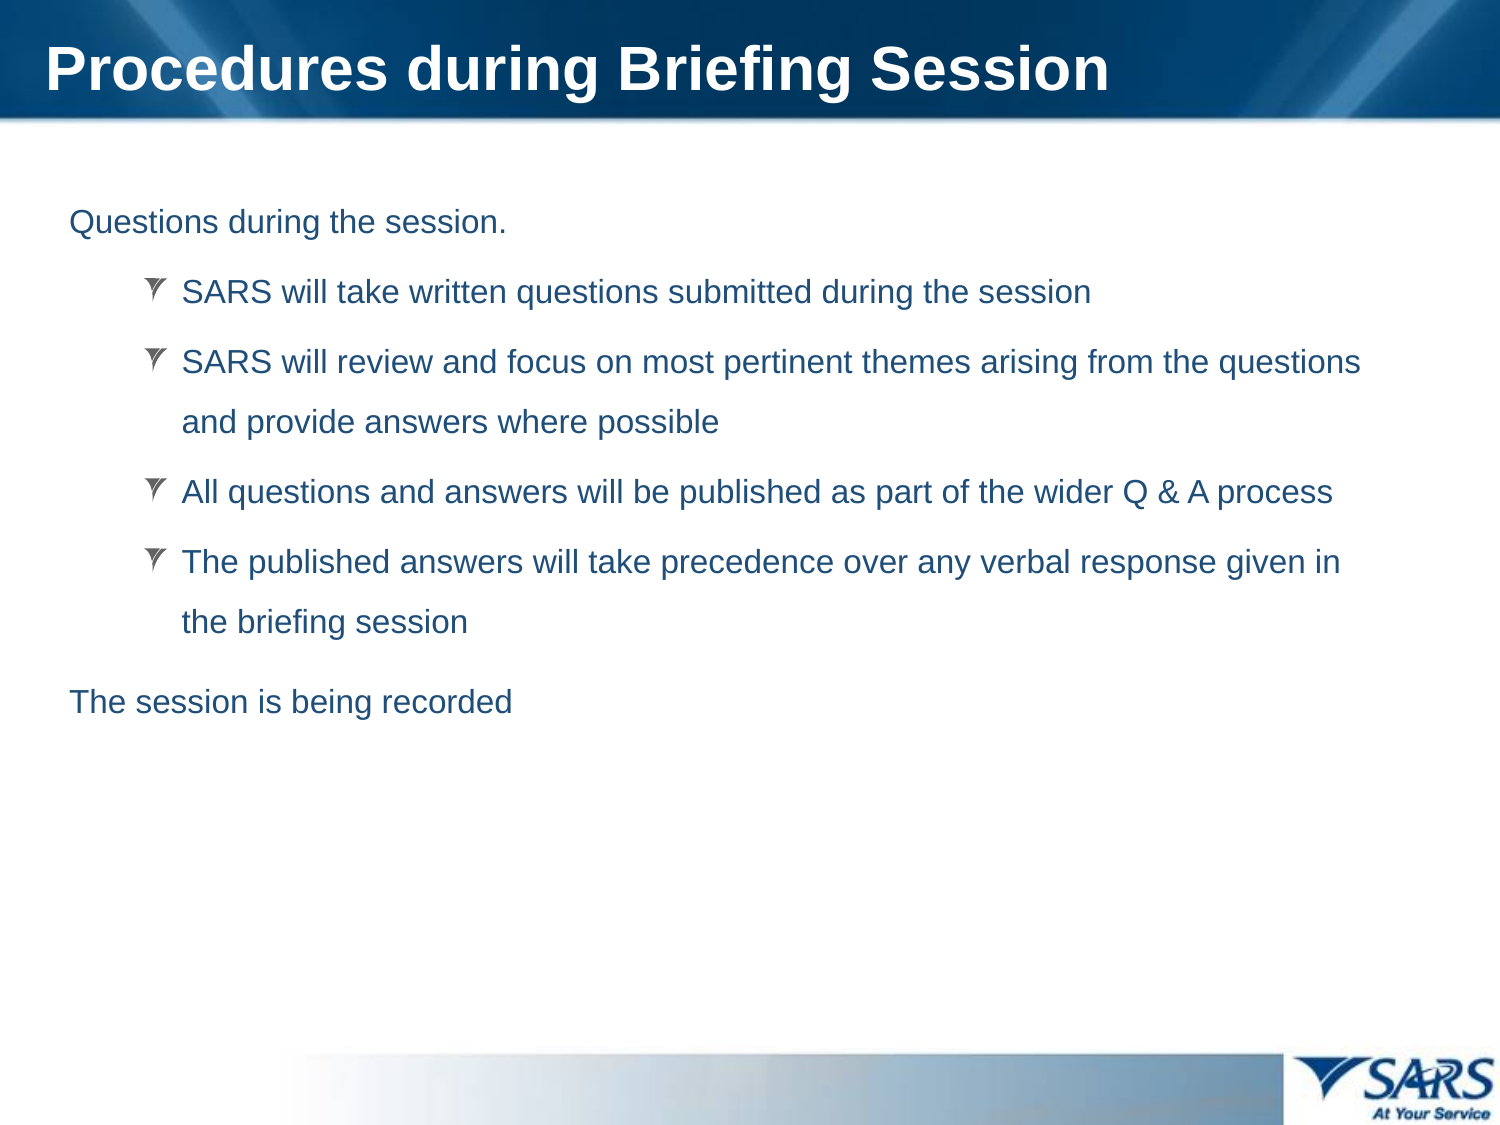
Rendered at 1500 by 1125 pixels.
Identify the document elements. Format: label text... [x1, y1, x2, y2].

title Procedures during Briefing Session [30, 28, 1280, 123]
list Questions during the session. SARS will take written questions submitted during the session SARS will review and focus on most pertinent themes arising from the questions and provide answers where possible All questions and answers will be published as part of the wider Q & A process The published answers will take precedence over any verbal response given in the briefing session The session is being recorded [54, 172, 1394, 784]
picture [0, 0, 1500, 1125]
